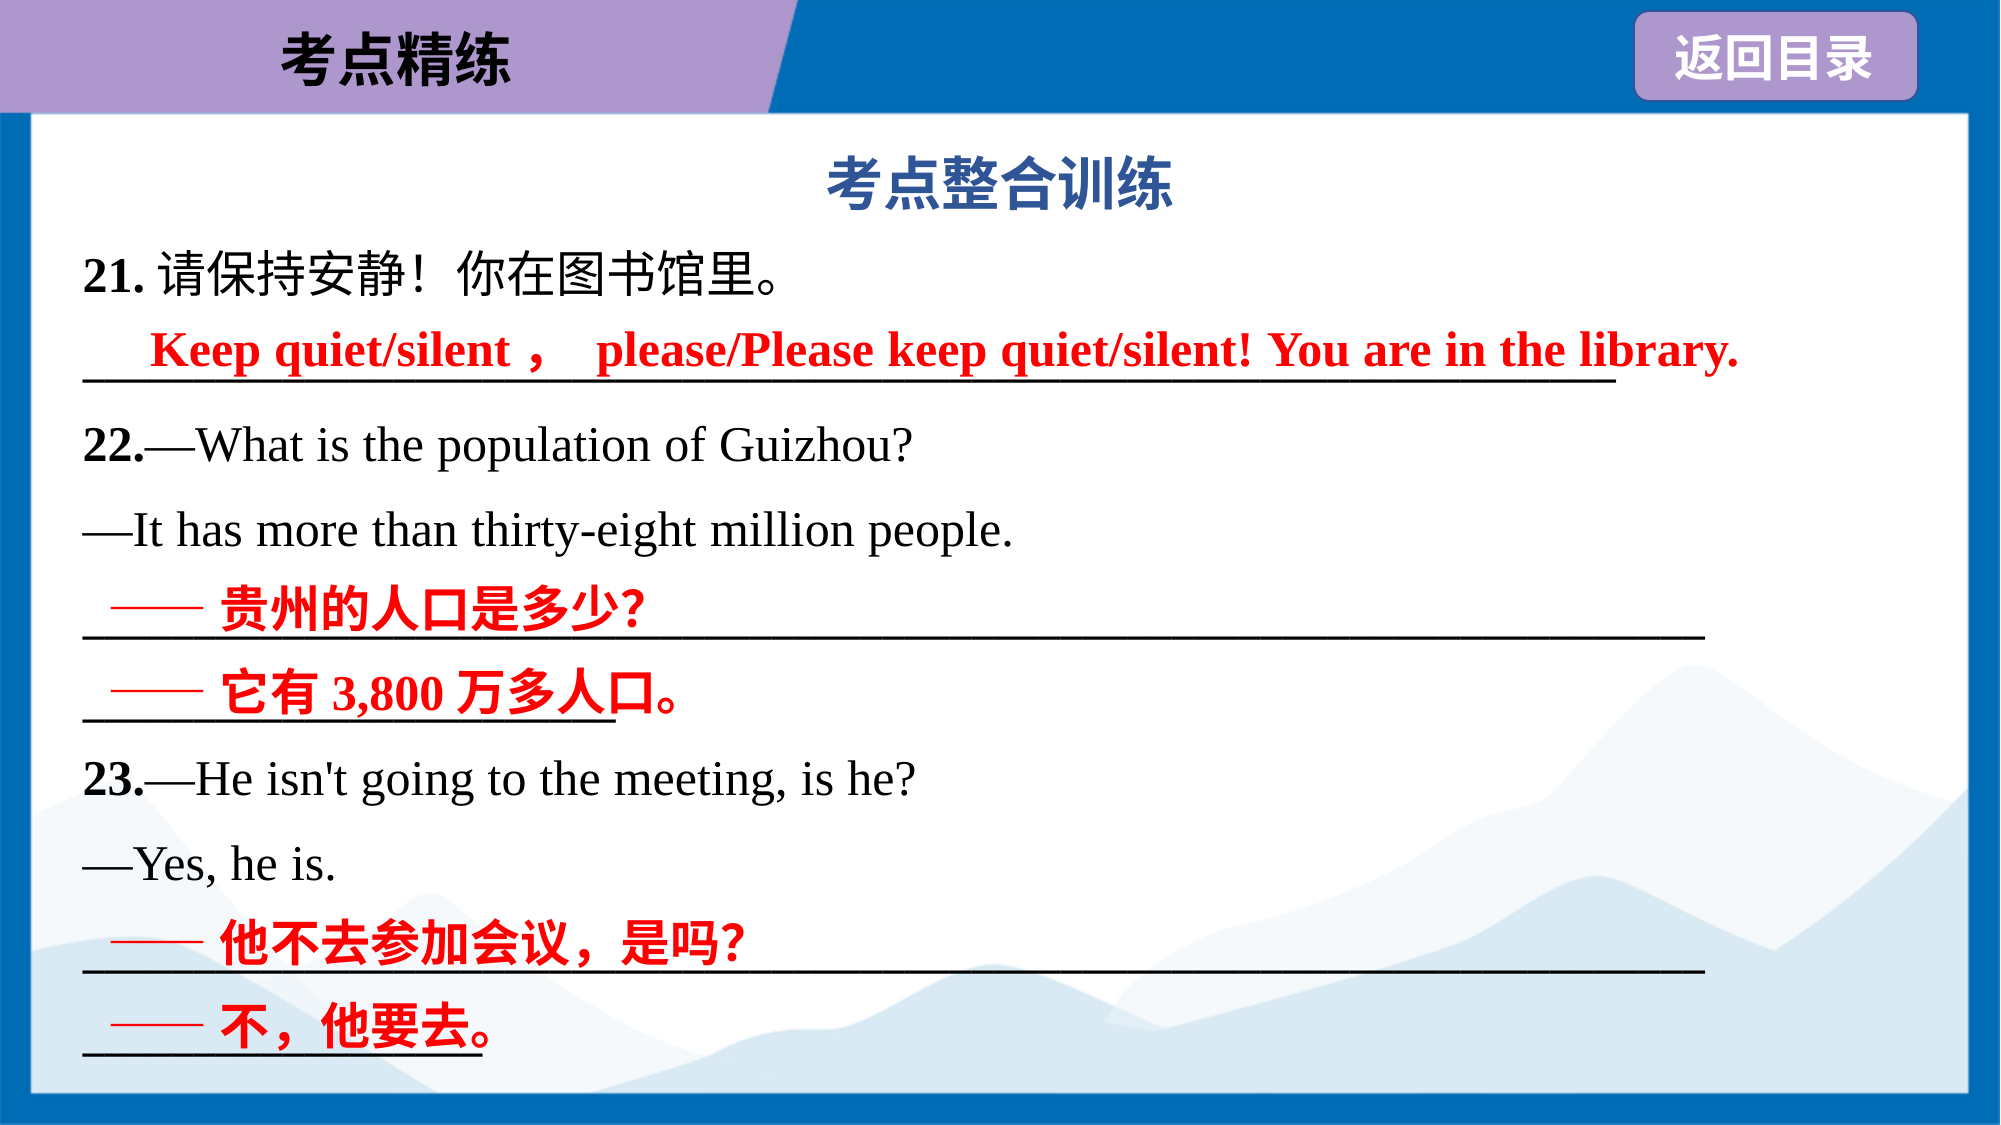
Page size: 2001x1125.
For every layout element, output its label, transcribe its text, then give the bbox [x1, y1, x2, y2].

text_box ——他不去参加会议，是吗？ ——不，他要去。 [107, 885, 1943, 1046]
text_box Keep quiet/silent， please/Please keep quiet/silent! You are in the library. [89, 293, 1800, 368]
text_box 23.—He isn't going to the meeting, is he? —Yes, he is. _________________________________________________________________________ __________________ [82, 719, 1917, 1051]
text_box 考点整合训练 [82, 146, 1917, 216]
text_box ——贵州的人口是多少？ ——它有3,800万多人口。 [107, 551, 1943, 712]
picture [0, 0, 2000, 1125]
text_box 21.请保持安静！你在图书馆里。 _____________________________________________________________________ [82, 216, 1917, 377]
text_box 22.—What is the population of Guizhou? —It has more than thirty-eight million people. _________________________________________________________________________ ________________________ [82, 385, 1917, 717]
